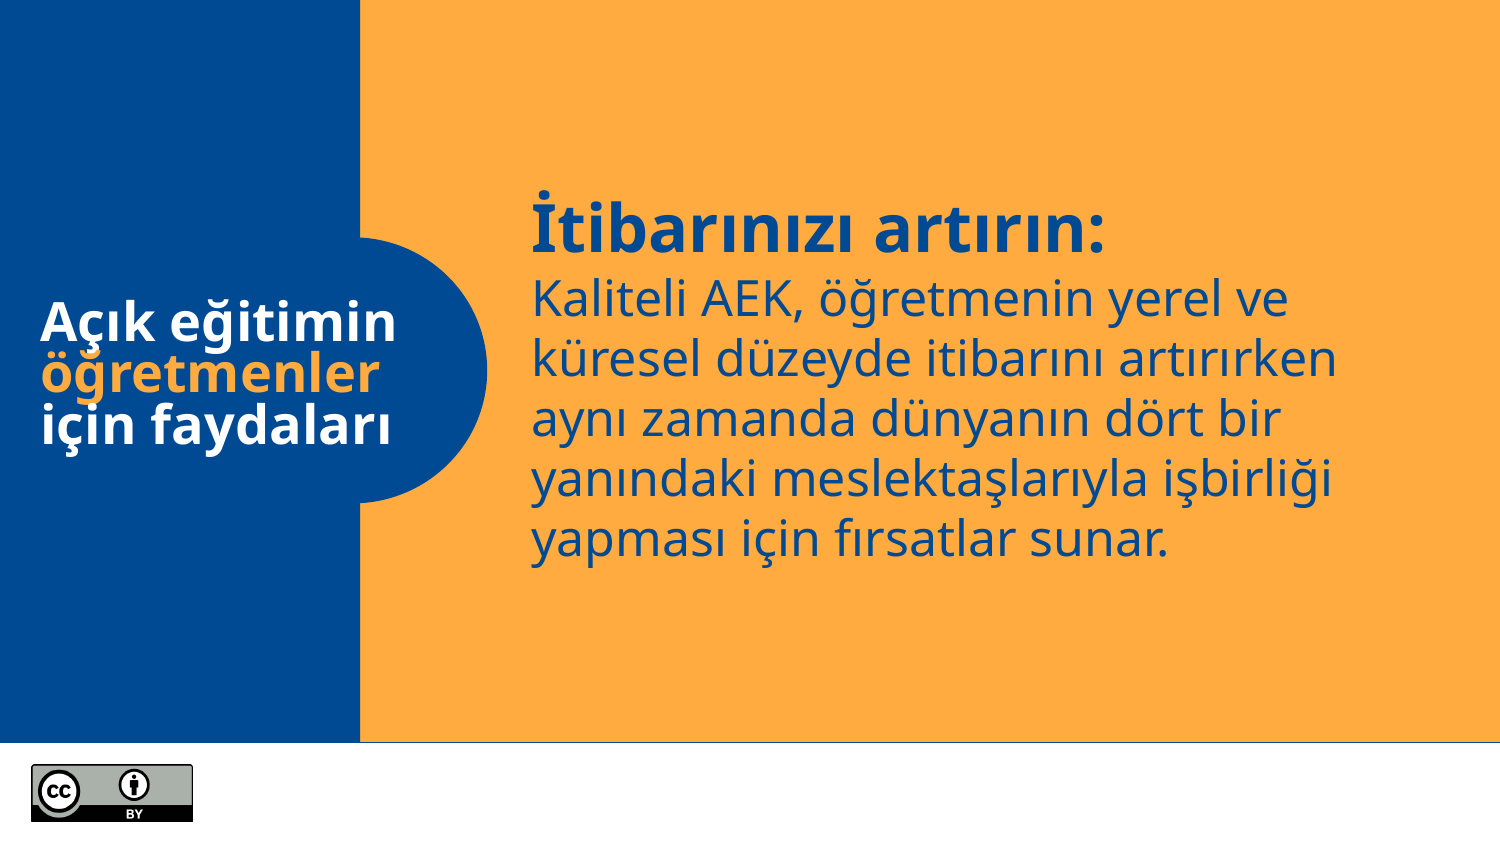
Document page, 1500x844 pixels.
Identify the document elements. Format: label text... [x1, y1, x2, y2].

picture [31, 764, 193, 822]
text_box İtibarınızı artırın: Kaliteli AEK, öğretmenin yerel ve küresel düzeyde itibarını artırırken aynı zamanda dünyanın dört bir yanındaki meslektaşlarıyla işbirliği yapması için fırsatlar sunar. [516, 171, 1413, 582]
text_box [250, 237, 488, 504]
text_box Açık eğitimin öğretmenler için faydaları [25, 284, 440, 471]
text_box [0, 0, 361, 742]
text_box [0, 750, 1500, 844]
